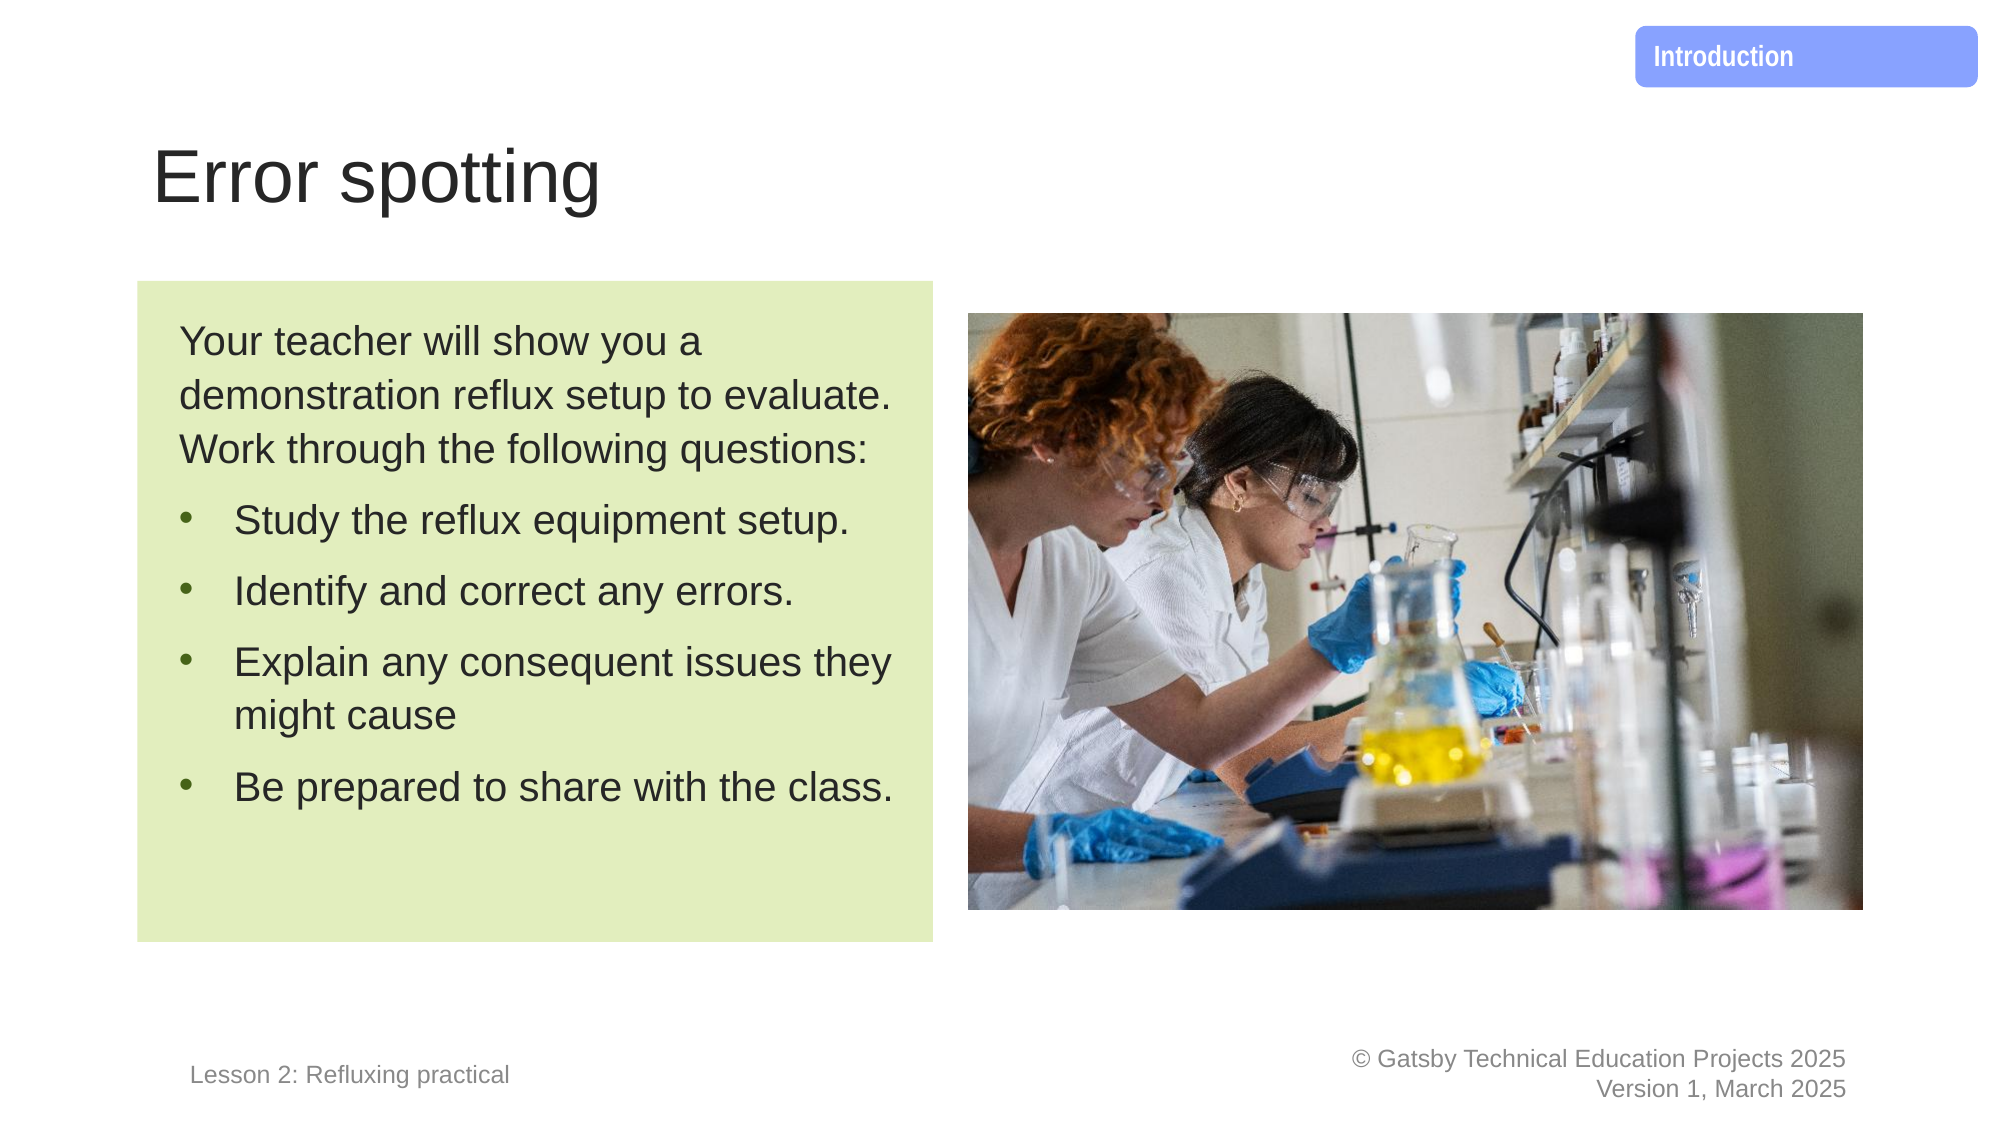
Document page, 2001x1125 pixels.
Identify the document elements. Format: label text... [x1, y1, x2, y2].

text_box Introduction [1636, 26, 1978, 87]
title Error spotting [137, 75, 783, 280]
list Lesson 2: Refluxing practical [137, 1042, 829, 1103]
picture [968, 313, 1863, 910]
text_box Your teacher will show you a demonstration reflux setup to evaluate. Work through the following questions: Study the reflux equipment setup. Identify and correct any errors. Explain any consequent issues they might cause Be prepared to share with the class. [137, 280, 933, 942]
